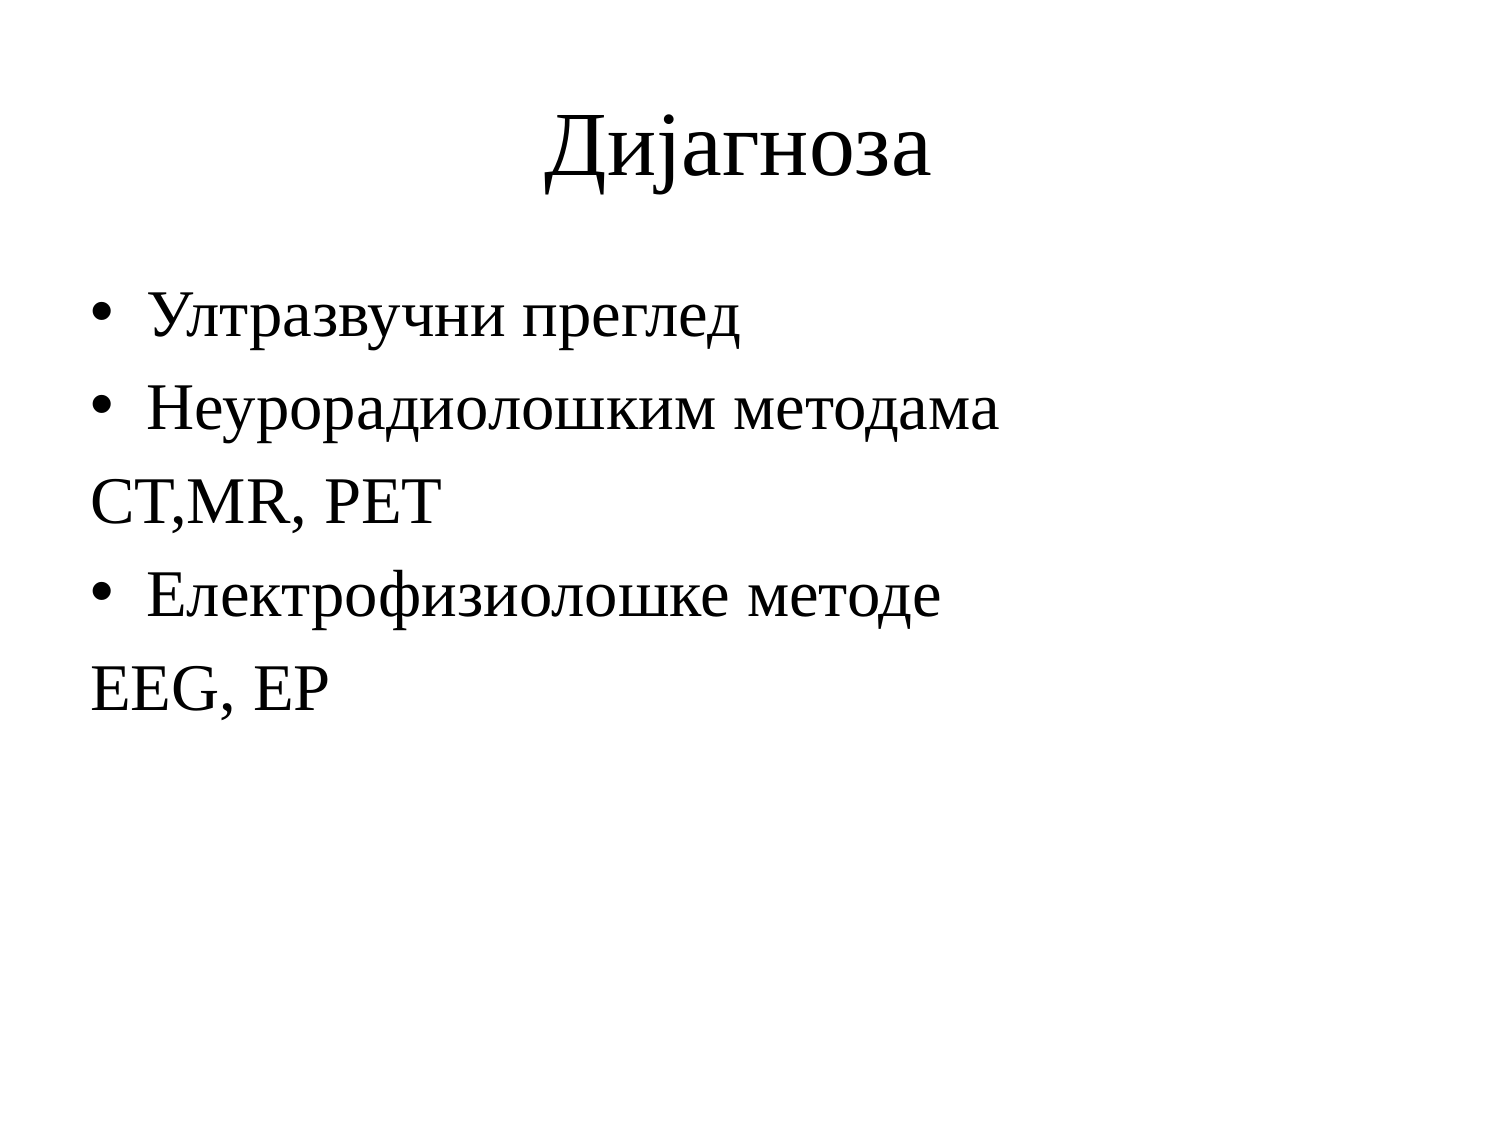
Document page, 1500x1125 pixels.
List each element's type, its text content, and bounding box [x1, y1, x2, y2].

list Ултразвучни преглед Неурорадиолошким методама CT,MR, PET Електрофизиолошке методе EEG, EP [75, 262, 1425, 1005]
title Дијагноза [75, 45, 1425, 233]
